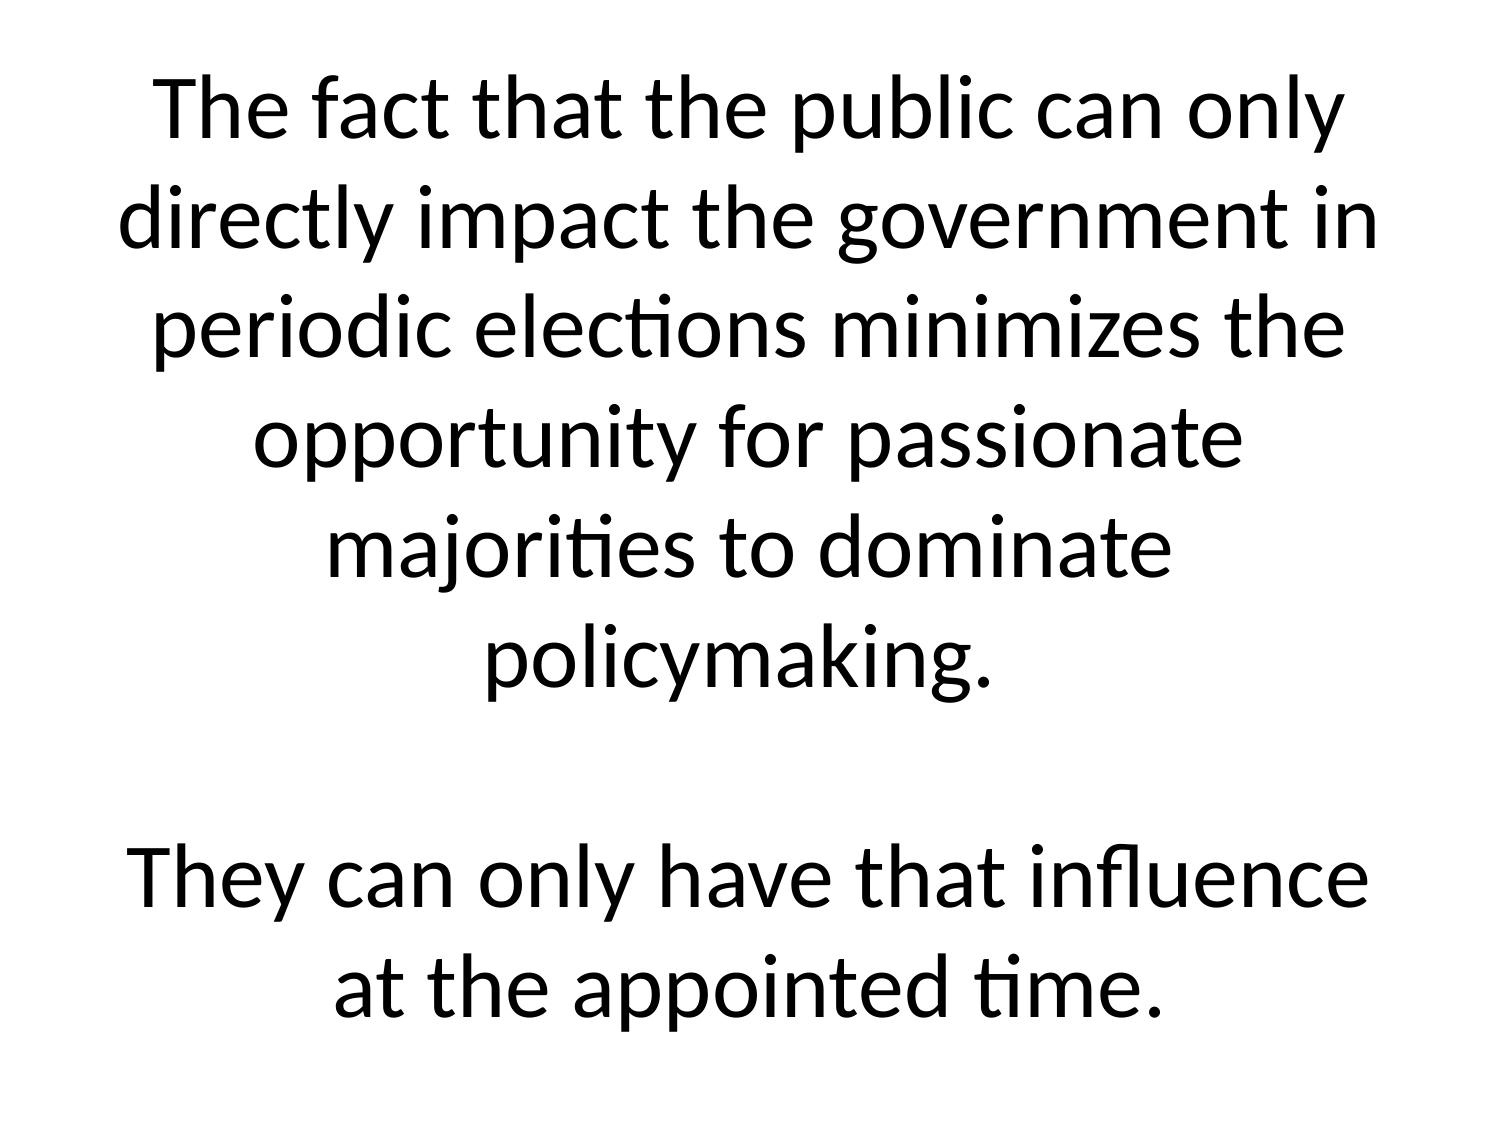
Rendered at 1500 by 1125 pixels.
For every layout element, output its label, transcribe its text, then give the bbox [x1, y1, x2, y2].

title The fact that the public can only directly impact the government in periodic elections minimizes the opportunity for passionate majorities to dominate policymaking. They can only have that influence at the appointed time. [74, 44, 1426, 1038]
